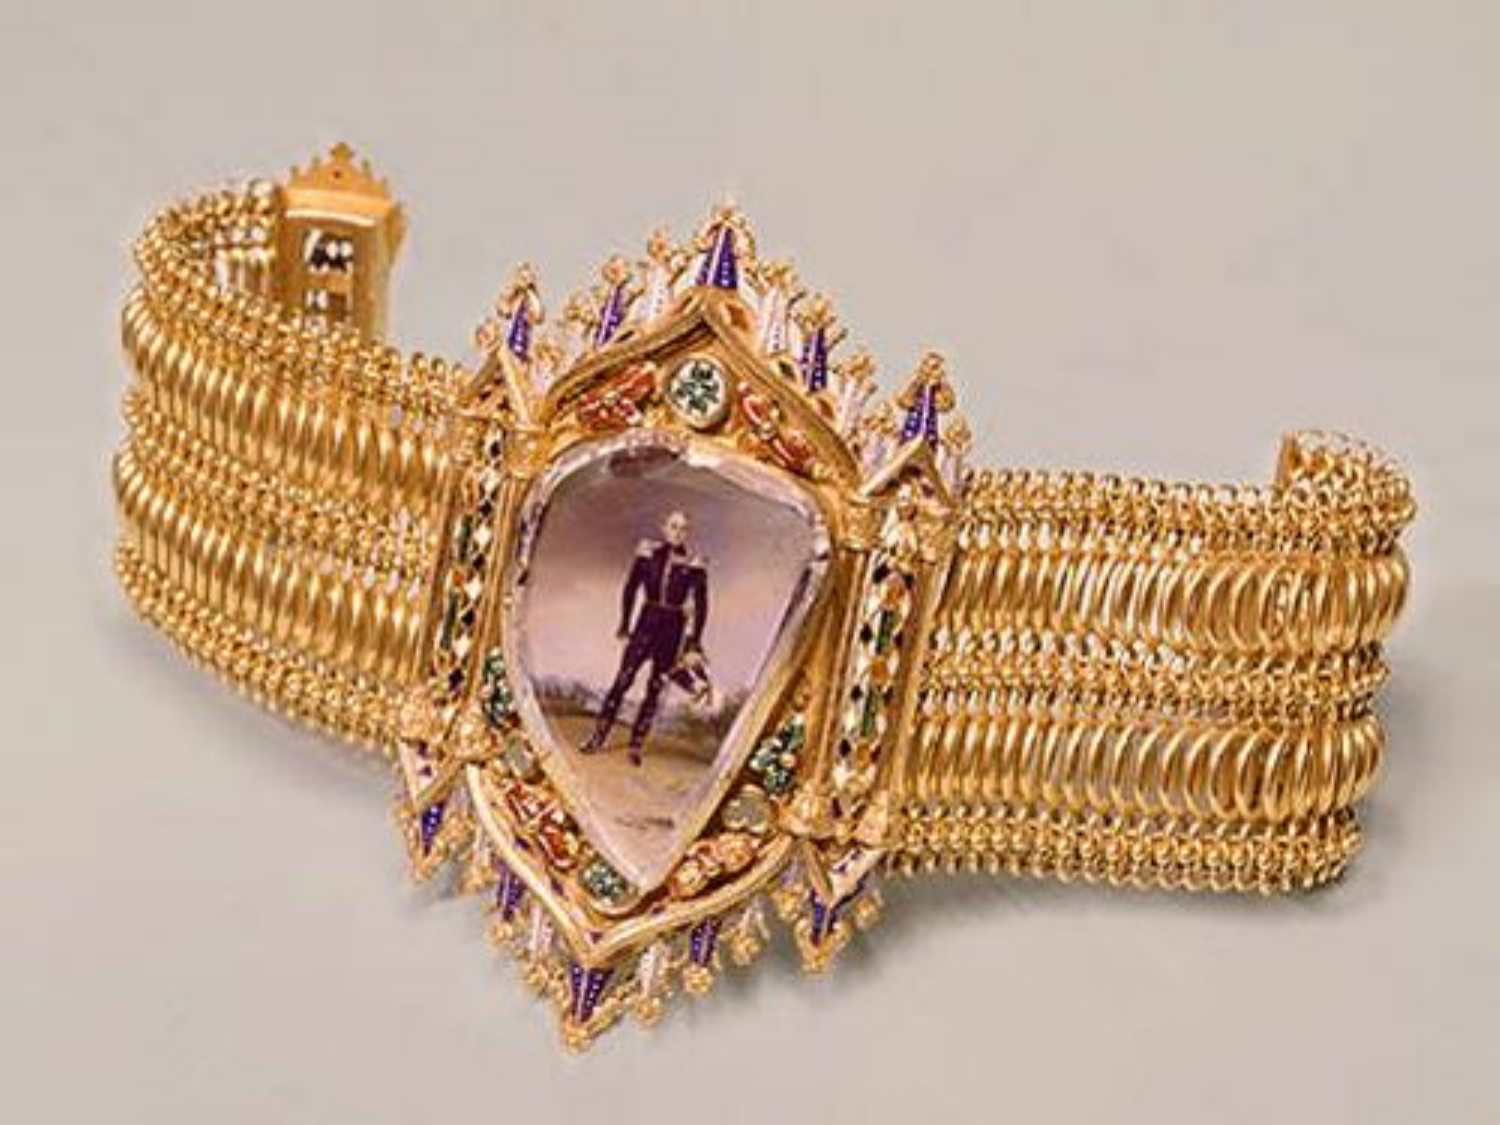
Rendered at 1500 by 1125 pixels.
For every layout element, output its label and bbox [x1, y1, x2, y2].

list [0, 0, 1500, 1125]
